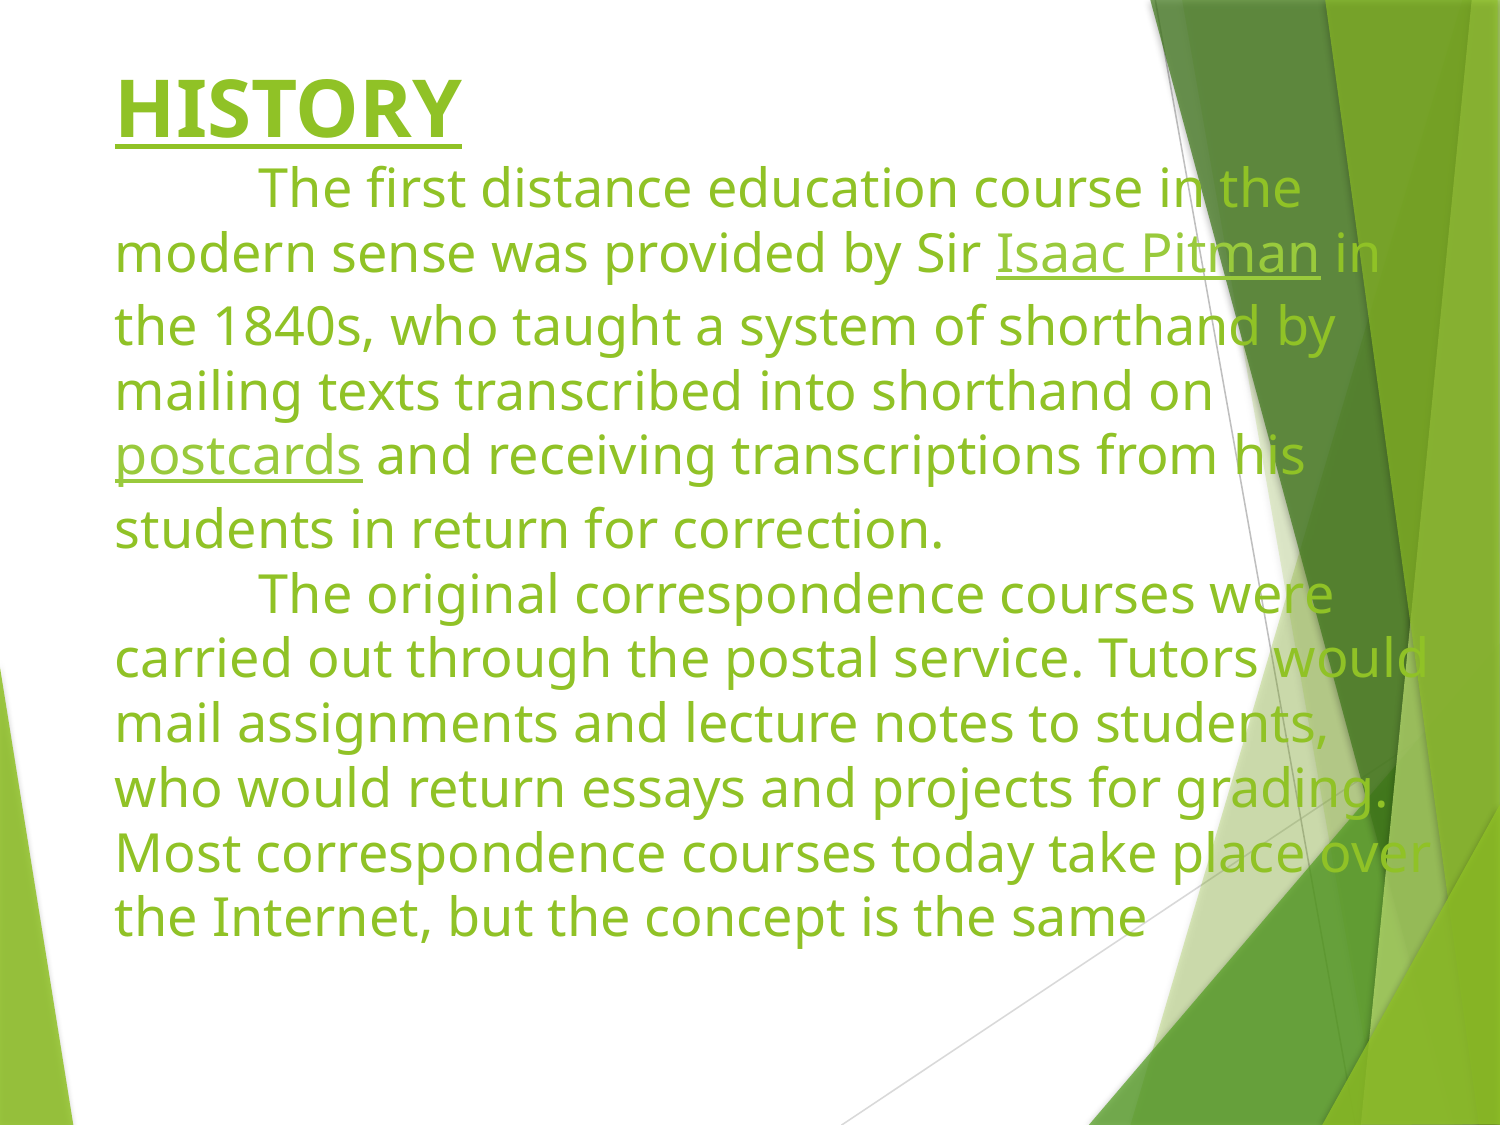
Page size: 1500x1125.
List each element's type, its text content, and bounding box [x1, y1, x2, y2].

title HISTORY The first distance education course in the modern sense was provided by Sir Isaac Pitman in the 1840s, who taught a system of shorthand by mailing texts transcribed into shorthand on postcards and receiving transcriptions from his students in return for correction. The original correspondence courses were carried out through the postal service. Tutors would mail assignments and lecture notes to students, who would return essays and projects for grading. Most correspondence courses today take place over the Internet, but the concept is the same [99, 50, 1450, 1075]
